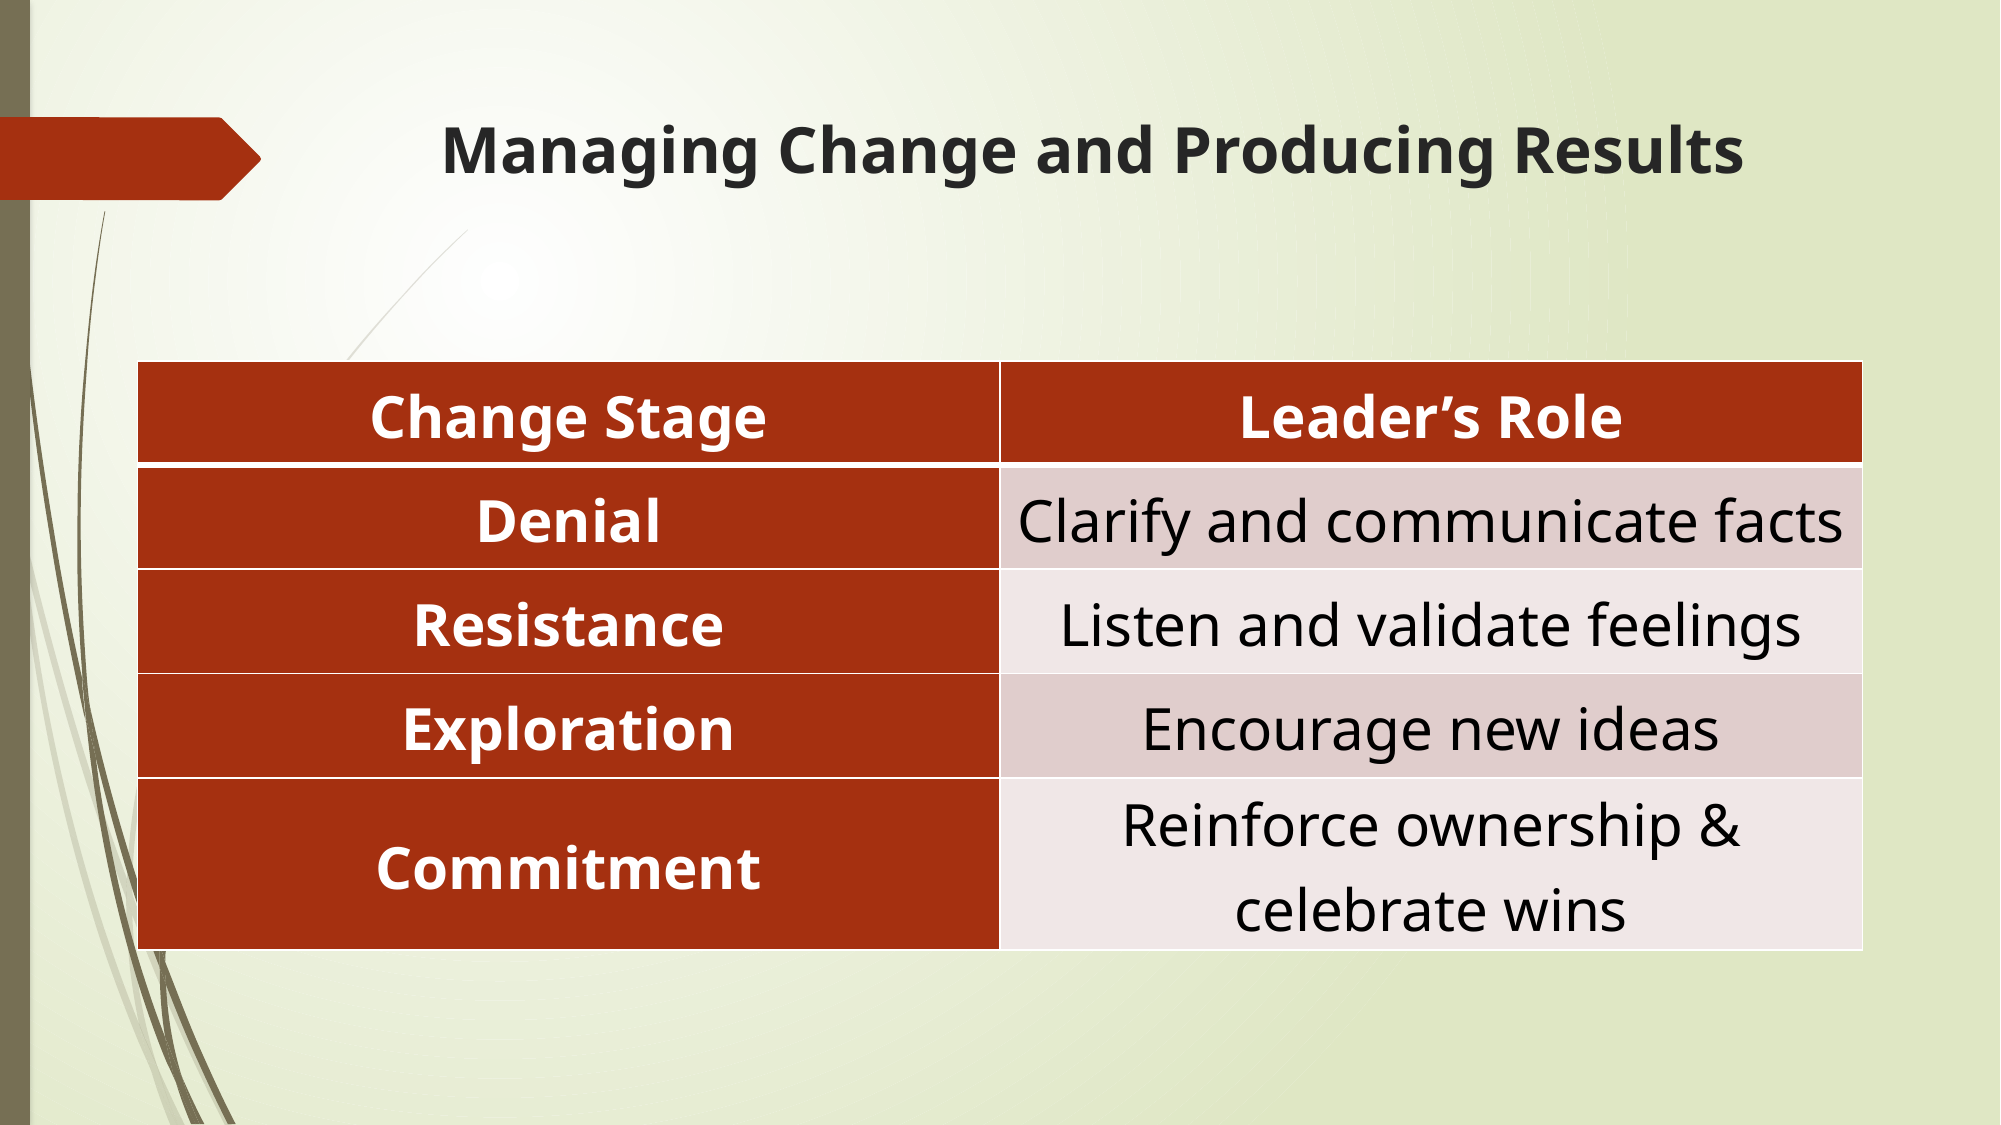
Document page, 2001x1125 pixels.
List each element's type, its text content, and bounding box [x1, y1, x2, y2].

table_cell Reinforce ownership & celebrate wins [1001, 779, 1862, 949]
table_header Leader’s Role [1001, 362, 1862, 462]
table_header Change Stage [138, 362, 999, 462]
table_cell Commitment [138, 779, 999, 949]
table_cell Encourage new ideas [1001, 674, 1862, 777]
table_cell Exploration [138, 674, 999, 777]
table_cell Listen and validate feelings [1001, 570, 1862, 673]
table_cell Clarify and communicate facts [1001, 468, 1862, 568]
table_cell Resistance [138, 570, 999, 673]
table_cell Denial [138, 468, 999, 568]
title Managing Change and Producing Results [425, 102, 1888, 313]
